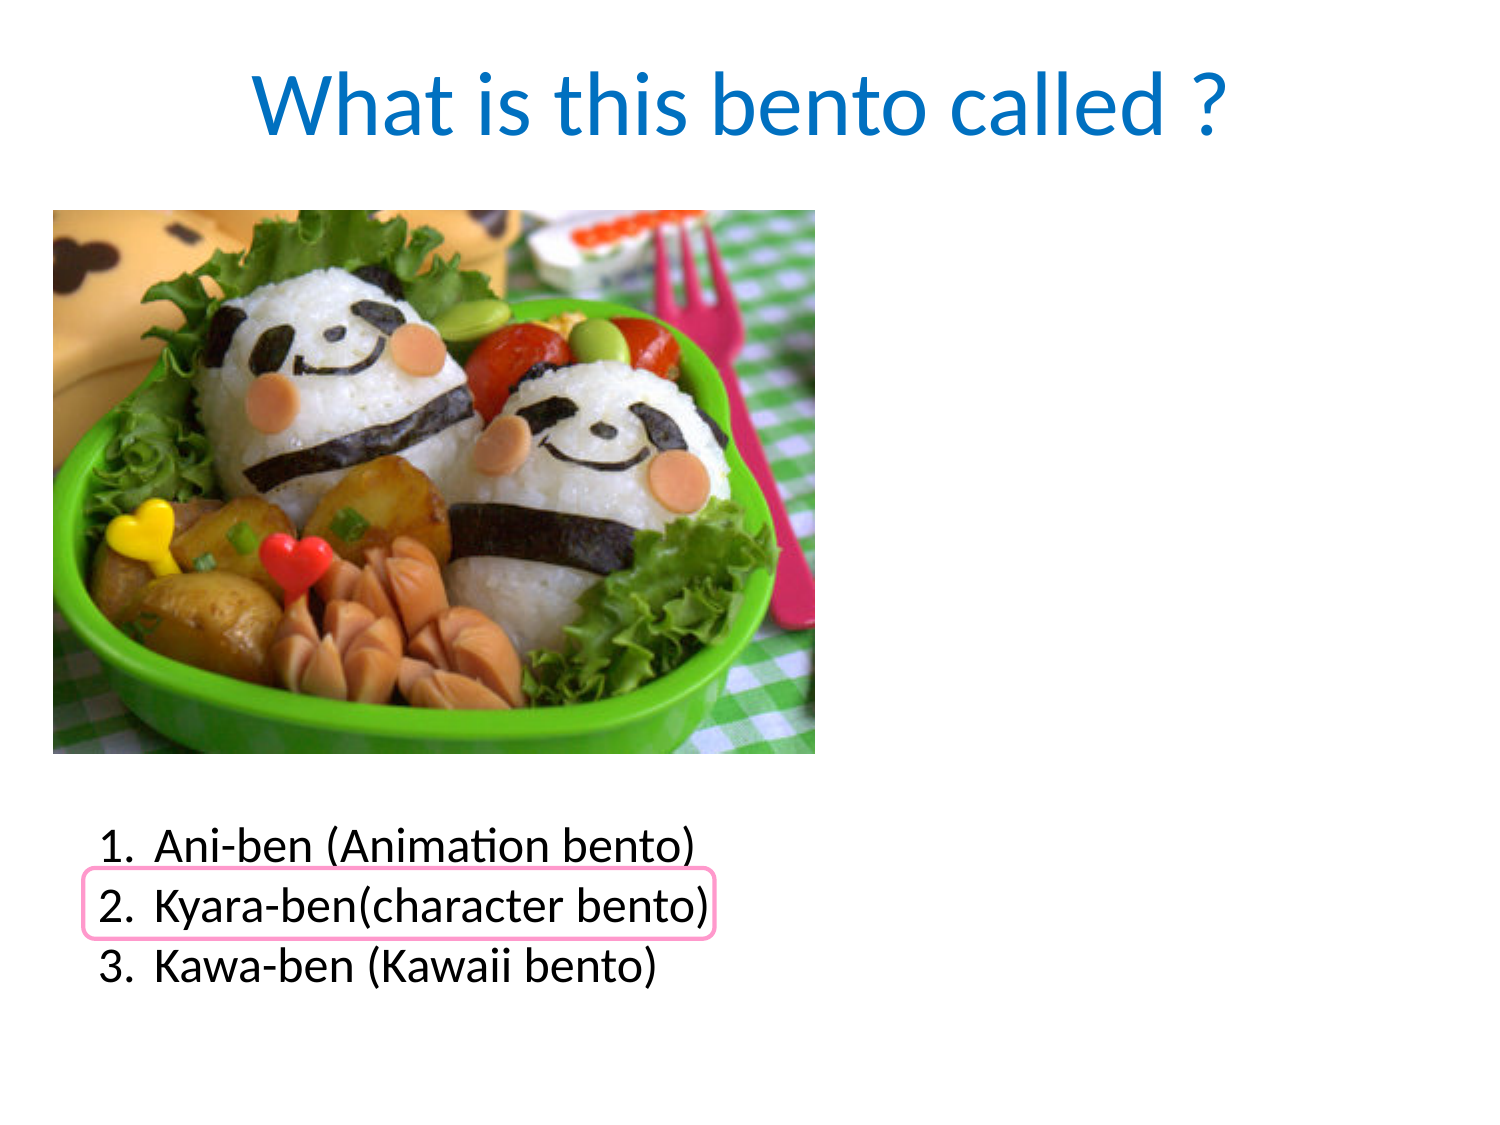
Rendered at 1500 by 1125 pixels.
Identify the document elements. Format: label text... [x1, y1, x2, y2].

text_box Ani-ben (Animation bento) Kyara-ben(character bento) Kawa-ben (Kawaii bento) [83, 804, 1418, 1000]
text_box [81, 865, 717, 941]
picture [52, 210, 815, 755]
title What is this bento called ? [67, 19, 1418, 207]
